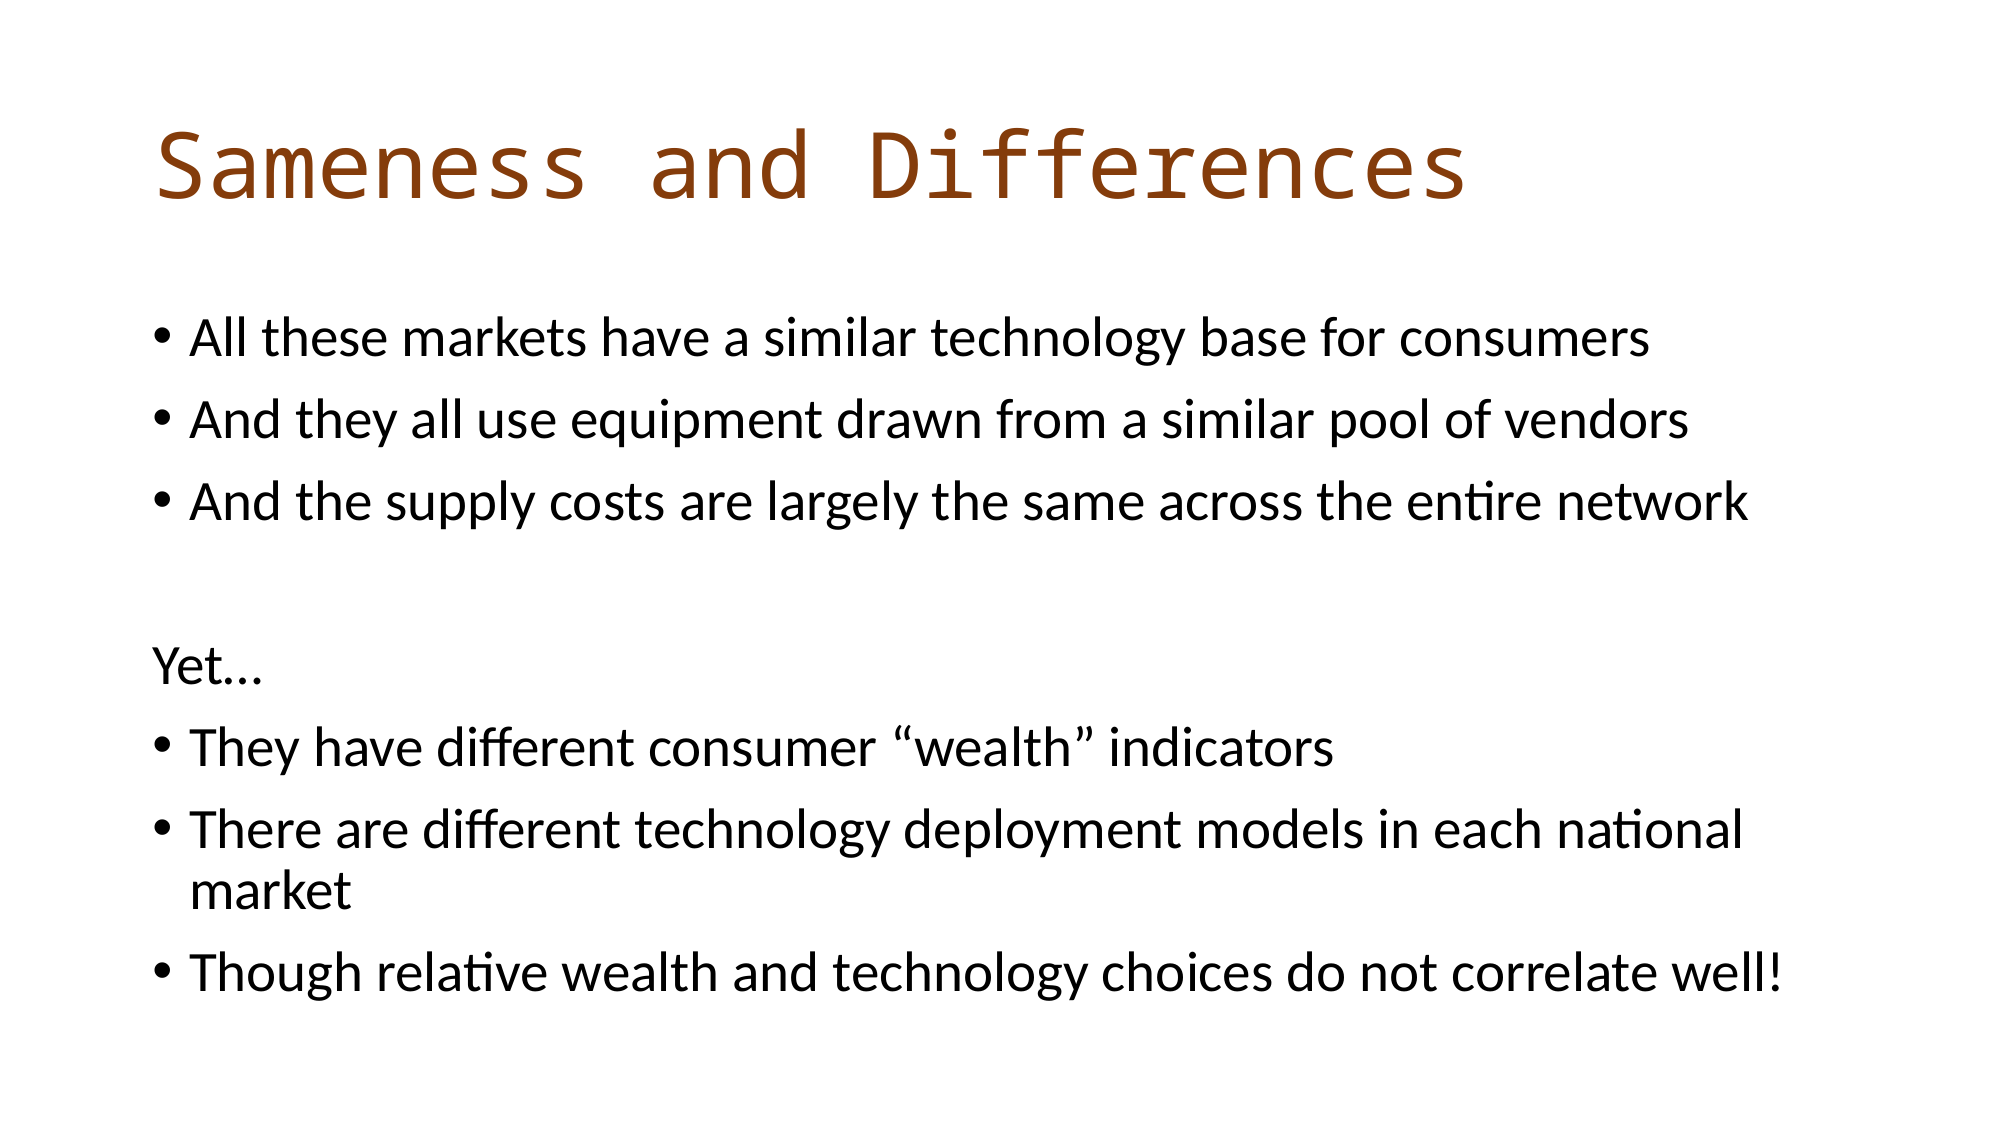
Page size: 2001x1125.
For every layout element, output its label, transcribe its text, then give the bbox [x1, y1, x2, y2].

list All these markets have a similar technology base for consumers And they all use equipment drawn from a similar pool of vendors And the supply costs are largely the same across the entire network Yet… They have different consumer “wealth” indicators There are different technology deployment models in each national market Though relative wealth and technology choices do not correlate well! [137, 299, 1863, 1014]
title Sameness and Differences [137, 59, 1863, 278]
